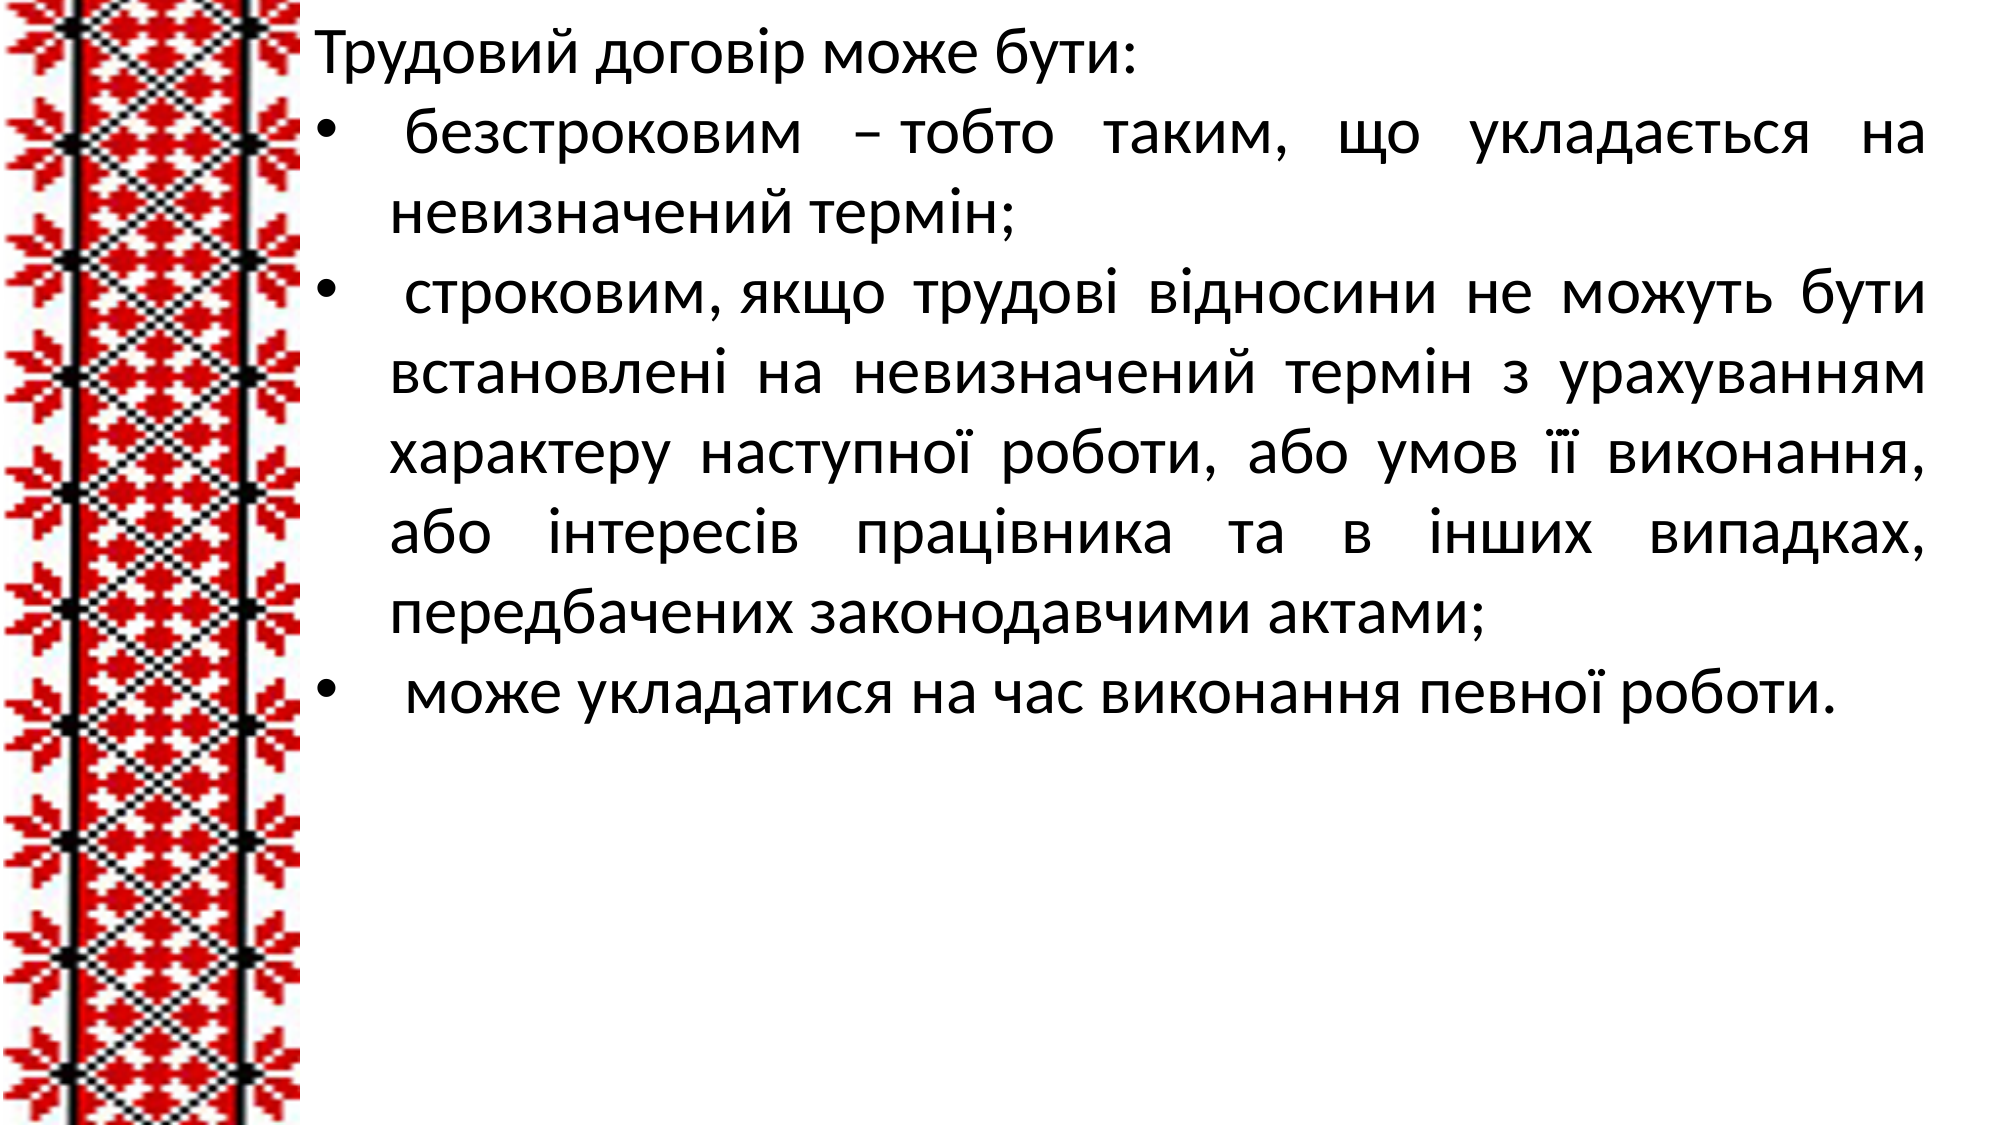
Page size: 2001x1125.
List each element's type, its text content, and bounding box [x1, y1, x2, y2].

picture [3, 0, 300, 1125]
text_box Трудовий договір може бути: безстроковим – тобто таким, що укладається на невизначений термін; строковим, якщо трудові відносини не можуть бути встановлені на невизначений термін з урахуванням характеру наступної роботи, або умов її виконання, або інтересів працівника та в інших випадках, передбачених законодавчими актами; може укладатися на час виконання певної роботи. [300, 0, 1944, 735]
